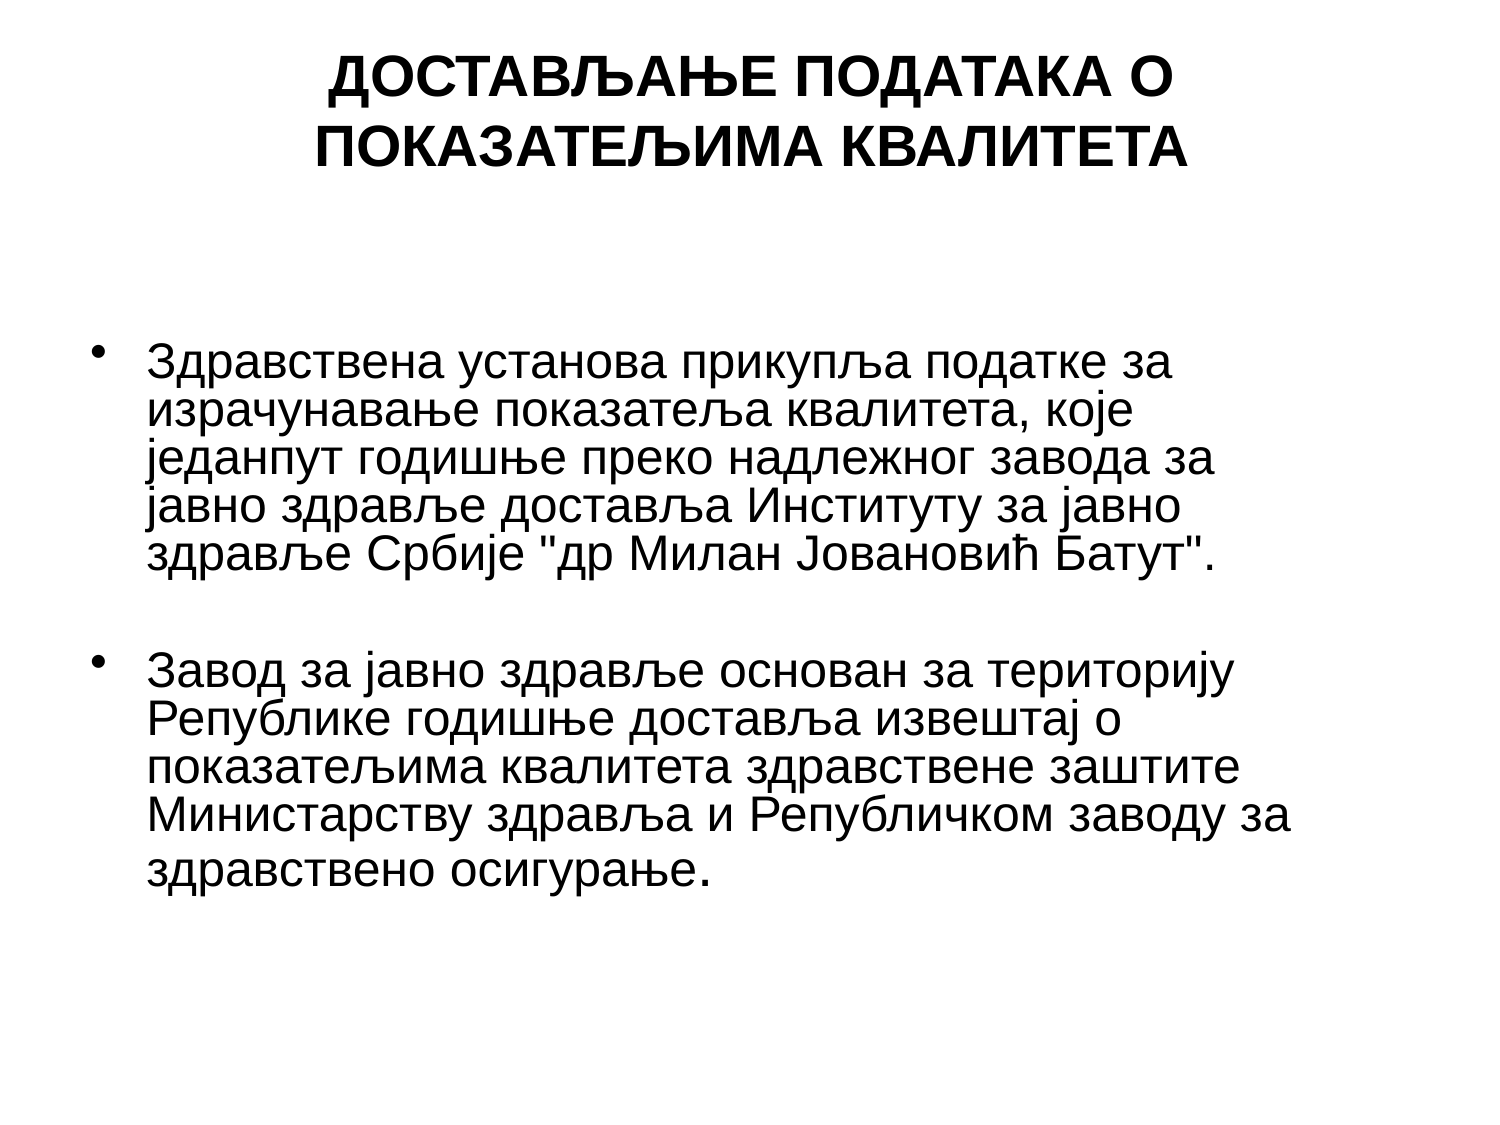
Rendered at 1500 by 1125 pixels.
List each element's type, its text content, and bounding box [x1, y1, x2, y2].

list Здравствена установа прикупља податке за израчунавање показатеља квалитета, које једанпут годишње преко надлежног завода за јавно здравље доставља Институту за јавно здравље Србије "др Милан Јовановић Батут". Завод за јавно здравље основан за територију Републике годишње доставља извештај о показатељима квалитета здравствене заштите Министарству здравља и Републичком заводу за здравствено осигурање. [75, 262, 1425, 1005]
title ДОСТАВЉАЊЕ ПОДАТАКА О ПОКАЗАТЕЉИМА КВАЛИТЕТА [76, 42, 1427, 173]
